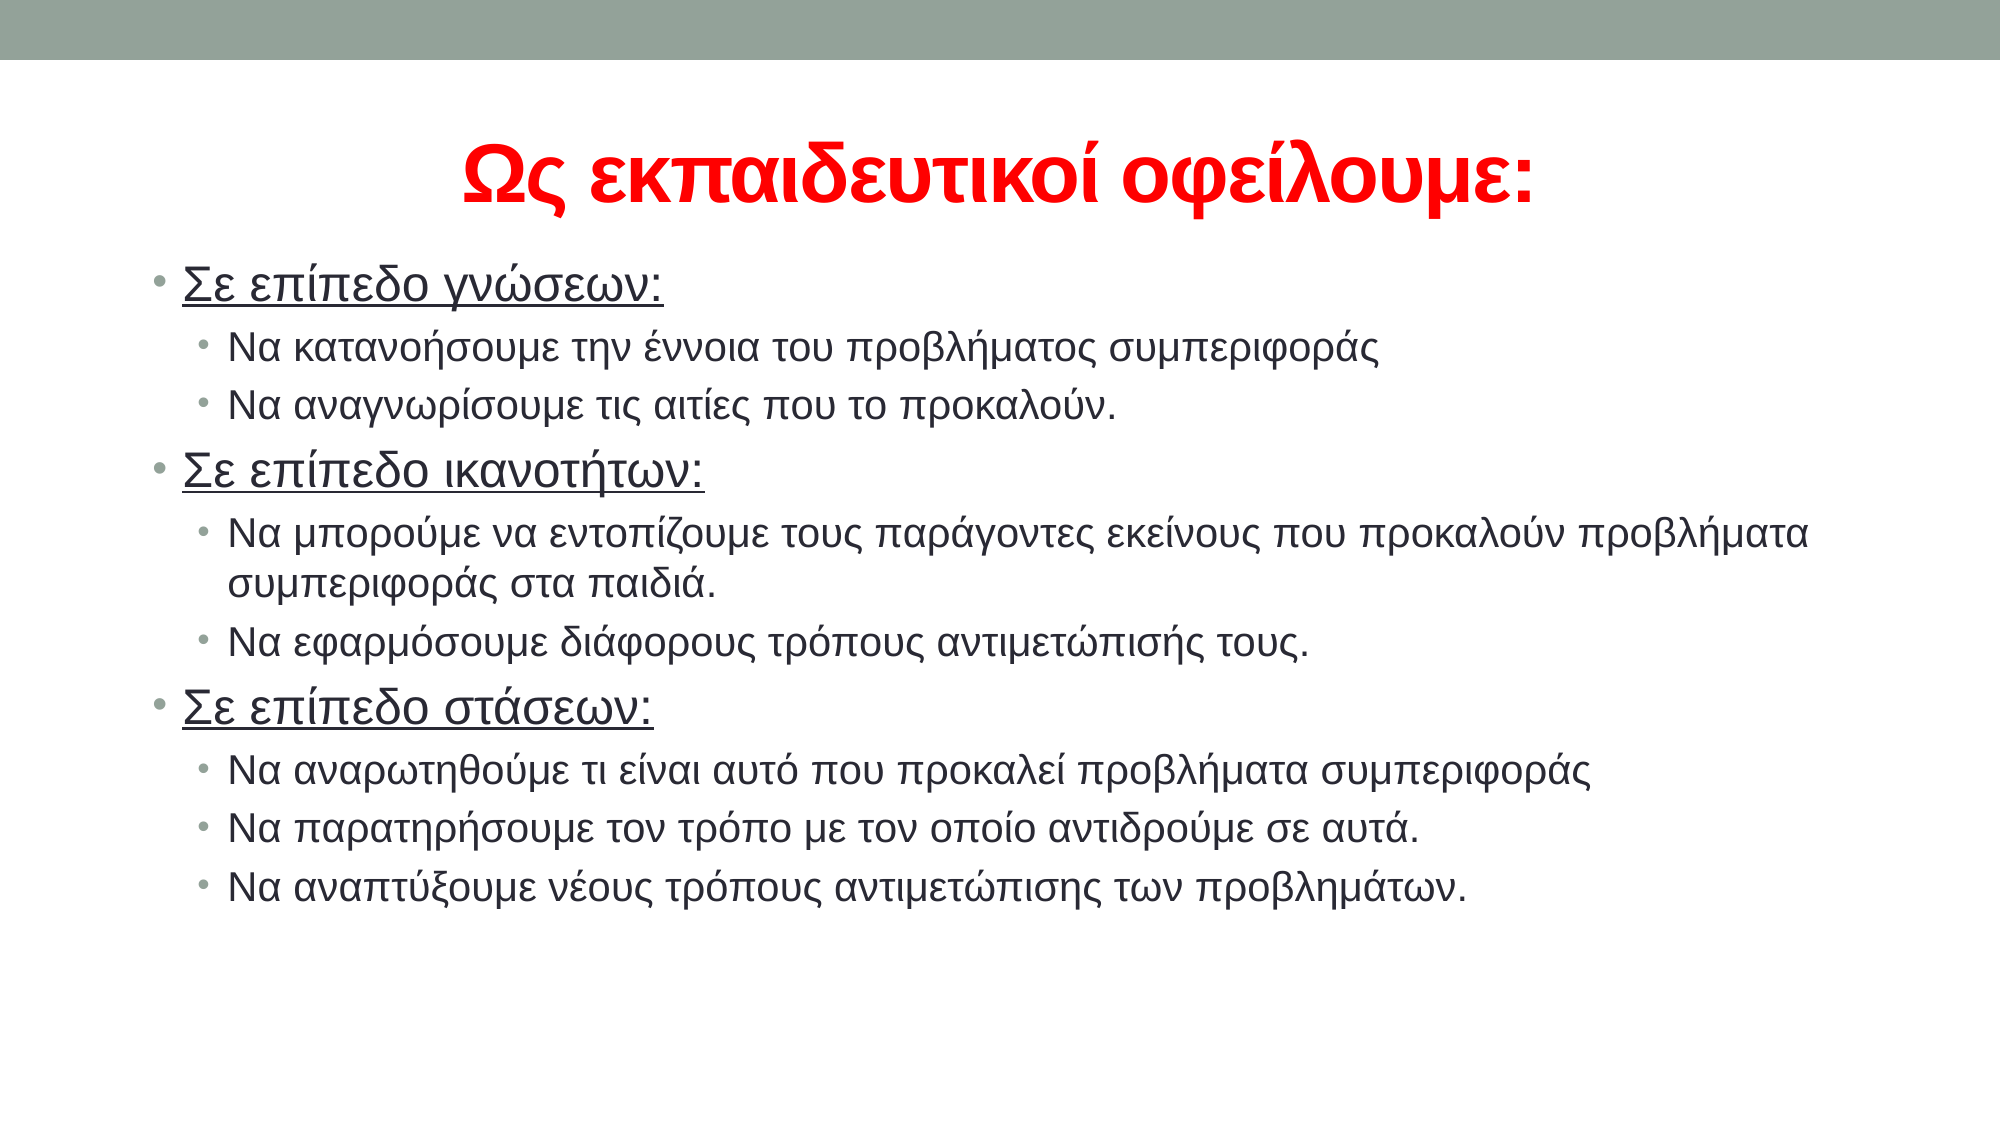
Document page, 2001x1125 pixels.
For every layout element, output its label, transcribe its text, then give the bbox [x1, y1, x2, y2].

list Σε επίπεδο γνώσεων: Να κατανοήσουμε την έννοια του προβλήματος συμπεριφοράς Να αναγνωρίσουμε τις αιτίες που το προκαλούν. Σε επίπεδο ικανοτήτων: Να μπορούμε να εντοπίζουμε τους παράγοντες εκείνους που προκαλούν προβλήματα συμπεριφοράς στα παιδιά. Να εφαρμόσουμε διάφορους τρόπους αντιμετώπισής τους. Σε επίπεδο στάσεων: Να αναρωτηθούμε τι είναι αυτό που προκαλεί προβλήματα συμπεριφοράς Να παρατηρήσουμε τον τρόπο με τον οποίο αντιδρούμε σε αυτά. Να αναπτύξουμε νέους τρόπους αντιμετώπισης των προβλημάτων. [137, 243, 1863, 1066]
title Ως εκπαιδευτικοί οφείλουμε: [99, 87, 1900, 250]
